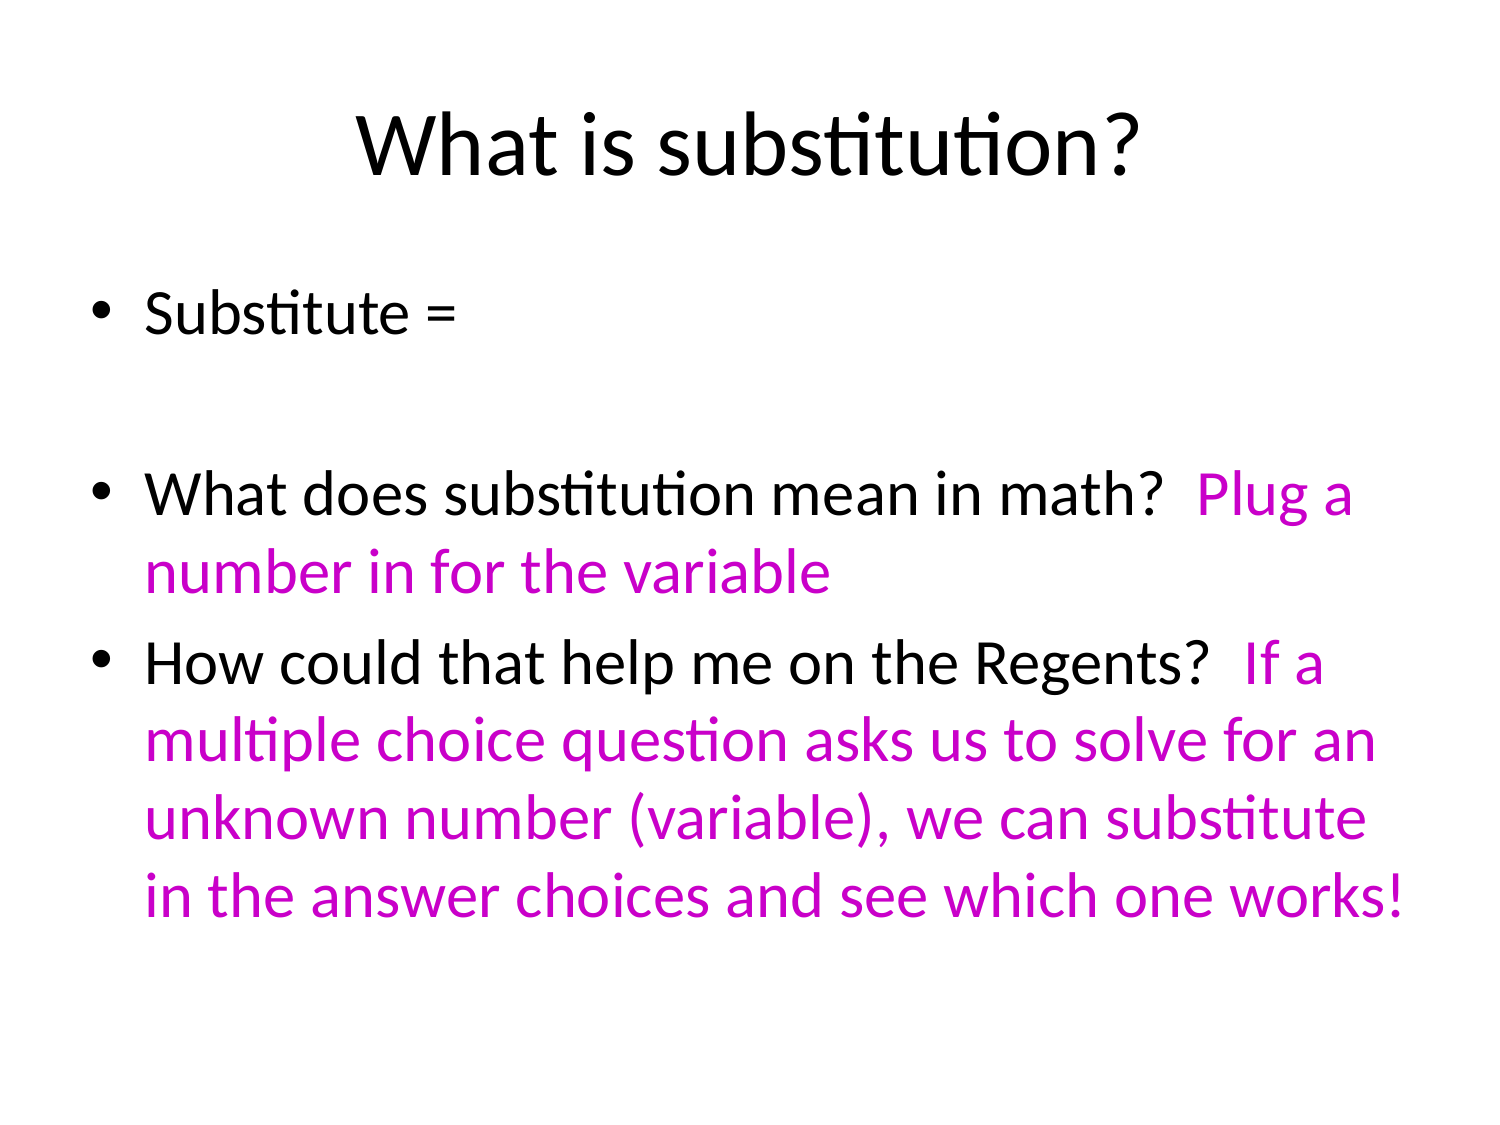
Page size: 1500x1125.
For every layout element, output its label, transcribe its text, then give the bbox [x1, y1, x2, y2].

title What is substitution? [75, 45, 1425, 233]
list Substitute = What does substitution mean in math? Plug a number in for the variable How could that help me on the Regents? If a multiple choice question asks us to solve for an unknown number (variable), we can substitute in the answer choices and see which one works! [75, 262, 1425, 1005]
